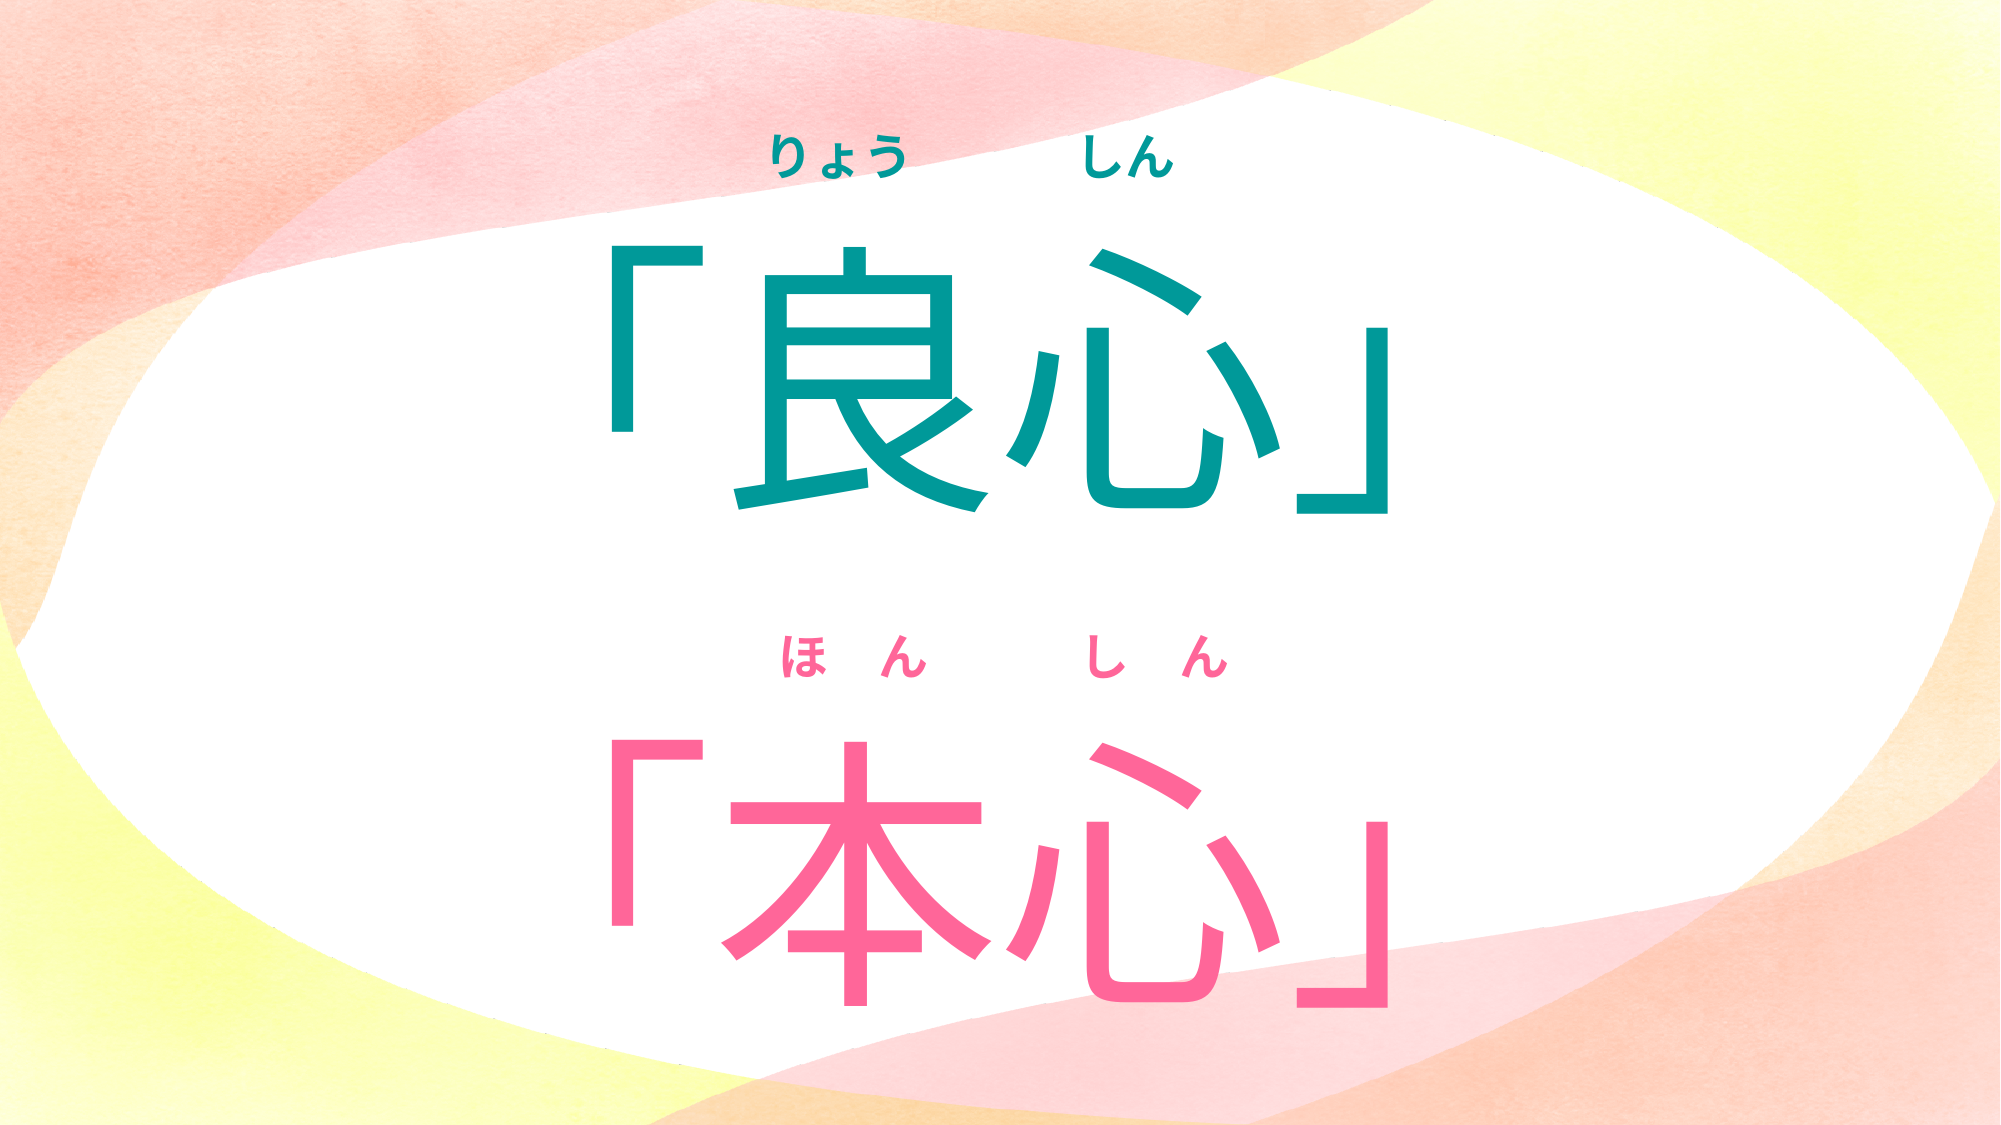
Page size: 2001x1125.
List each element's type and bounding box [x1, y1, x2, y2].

text_box [198, 617, 1802, 1053]
text_box [198, 118, 1802, 558]
picture [0, 0, 2001, 1125]
